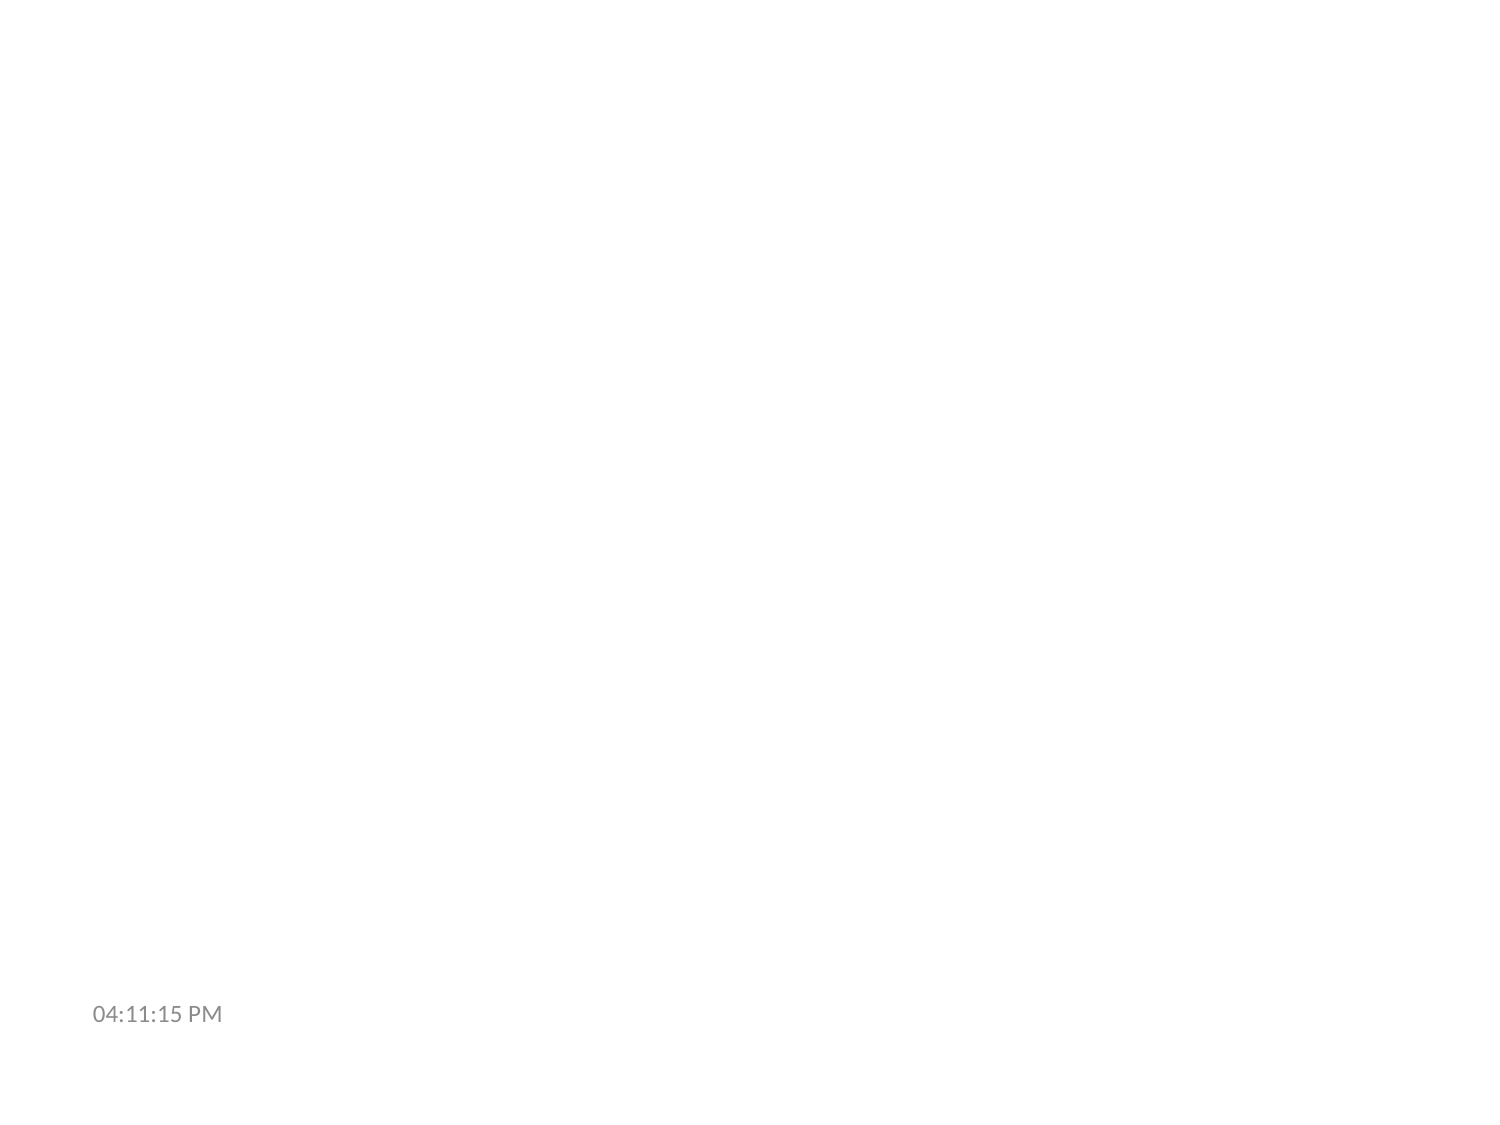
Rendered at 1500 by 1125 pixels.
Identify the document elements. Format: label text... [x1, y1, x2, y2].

text_box 3:35:09 PM [77, 982, 428, 1043]
